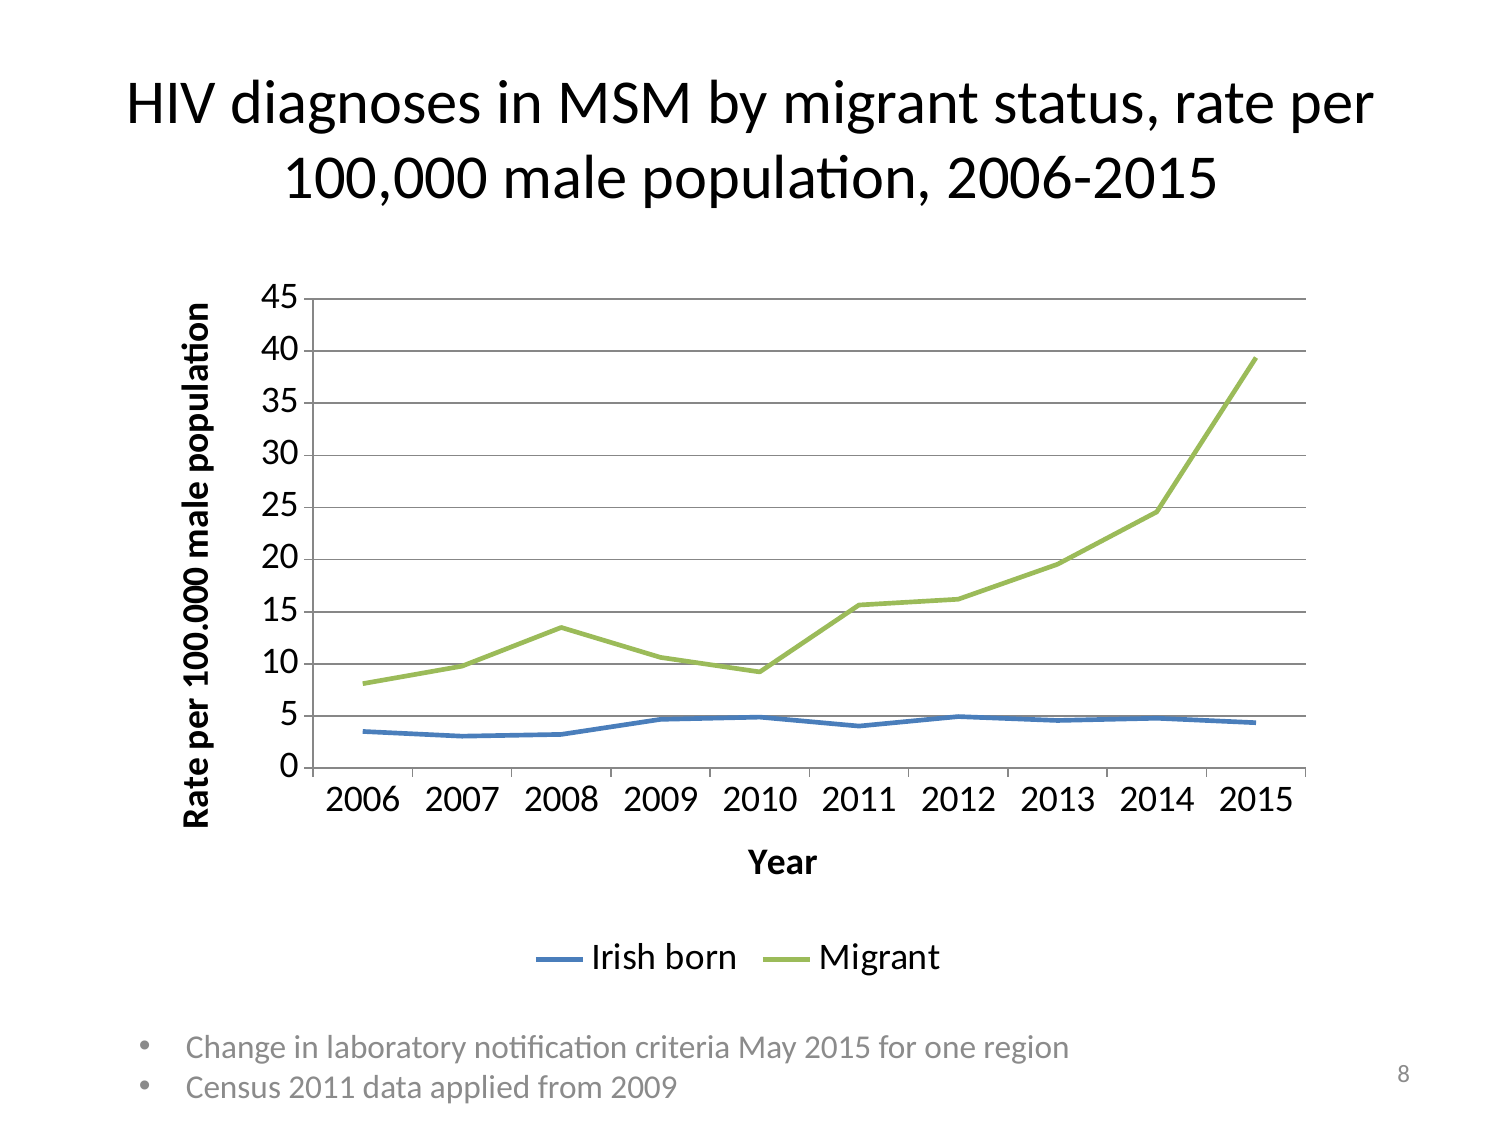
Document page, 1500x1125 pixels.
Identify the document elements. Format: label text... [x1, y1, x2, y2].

footer Change in laboratory notification criteria May 2015 for one region Census 2011 data applied from 2009 [123, 1035, 1341, 1095]
title HIV diagnoses in MSM by migrant status, rate per 100,000 male population, 2006-2015 [76, 42, 1427, 231]
chart [147, 265, 1329, 987]
slide_number 8 [1074, 1042, 1425, 1103]
